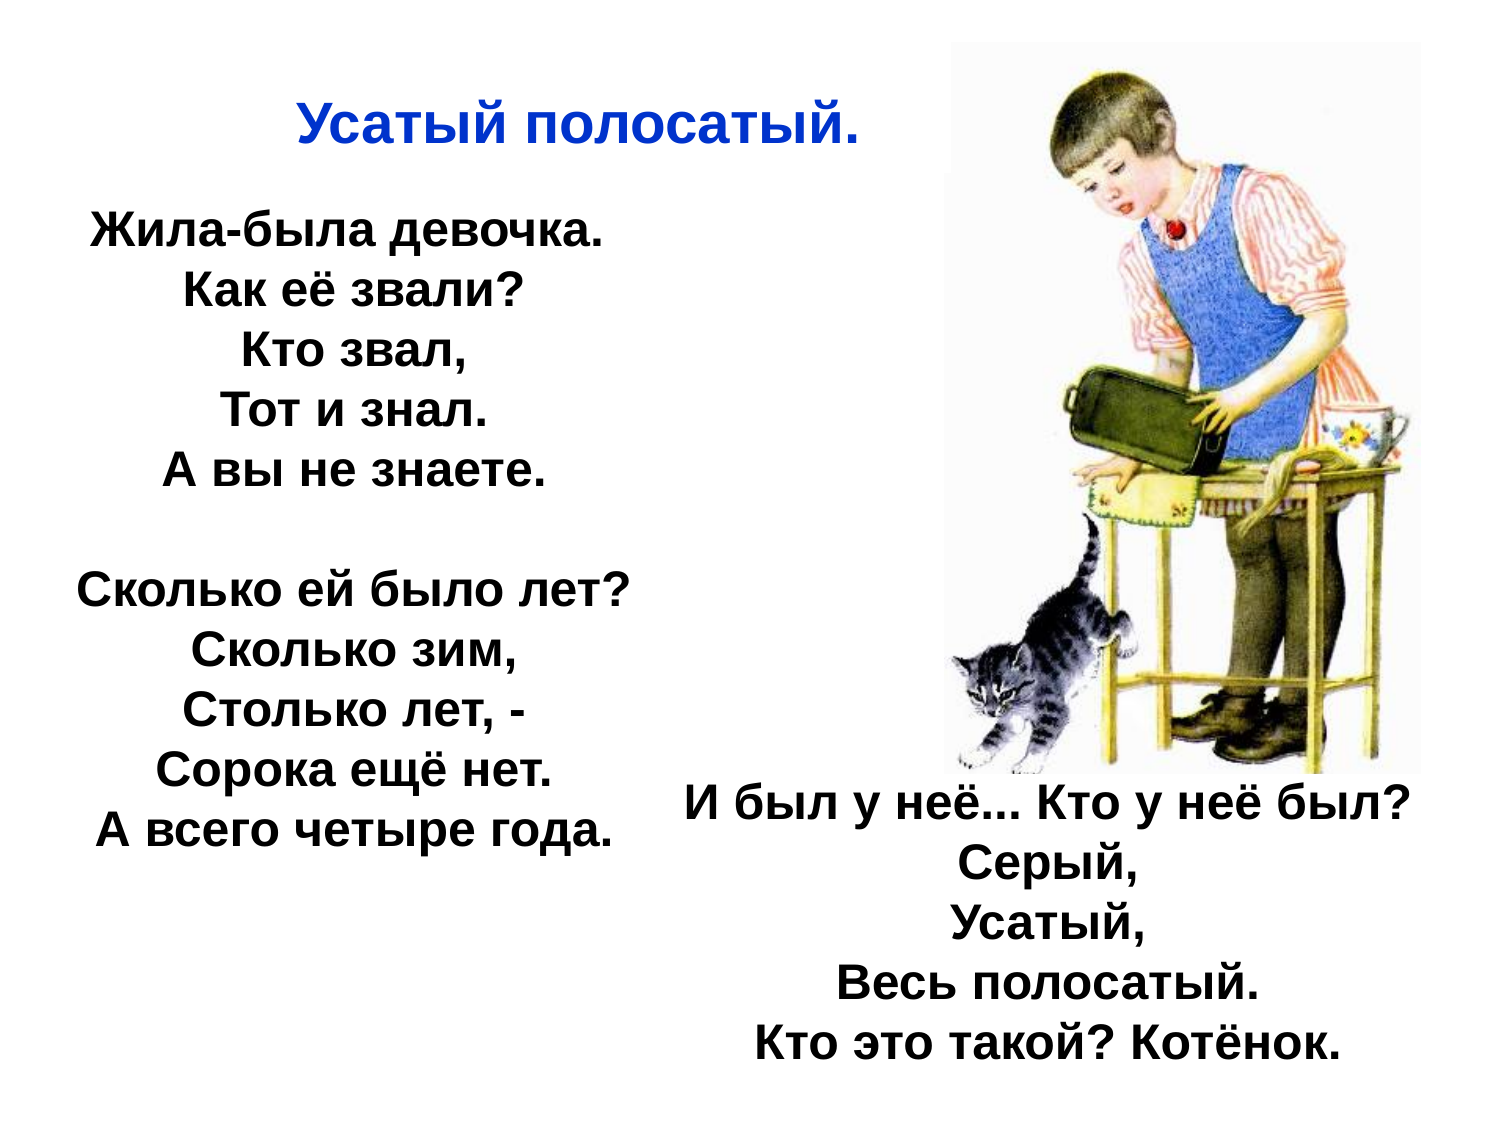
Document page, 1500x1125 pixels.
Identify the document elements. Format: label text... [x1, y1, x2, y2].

text_box И был у неё... Кто у неё был? Серый, Усатый, Весь полосатый. Кто это такой? Котёнок. [655, 774, 1441, 1125]
picture [944, 42, 1421, 799]
text_box Усатый полосатый. [206, 42, 943, 173]
text_box Жила-была девочка. Как её звали? Кто звал, Тот и знал. А вы не знаете. Сколько ей было лет? Сколько зим, Столько лет, - Сорока ещё нет. А всего четыре года. [41, 172, 668, 941]
